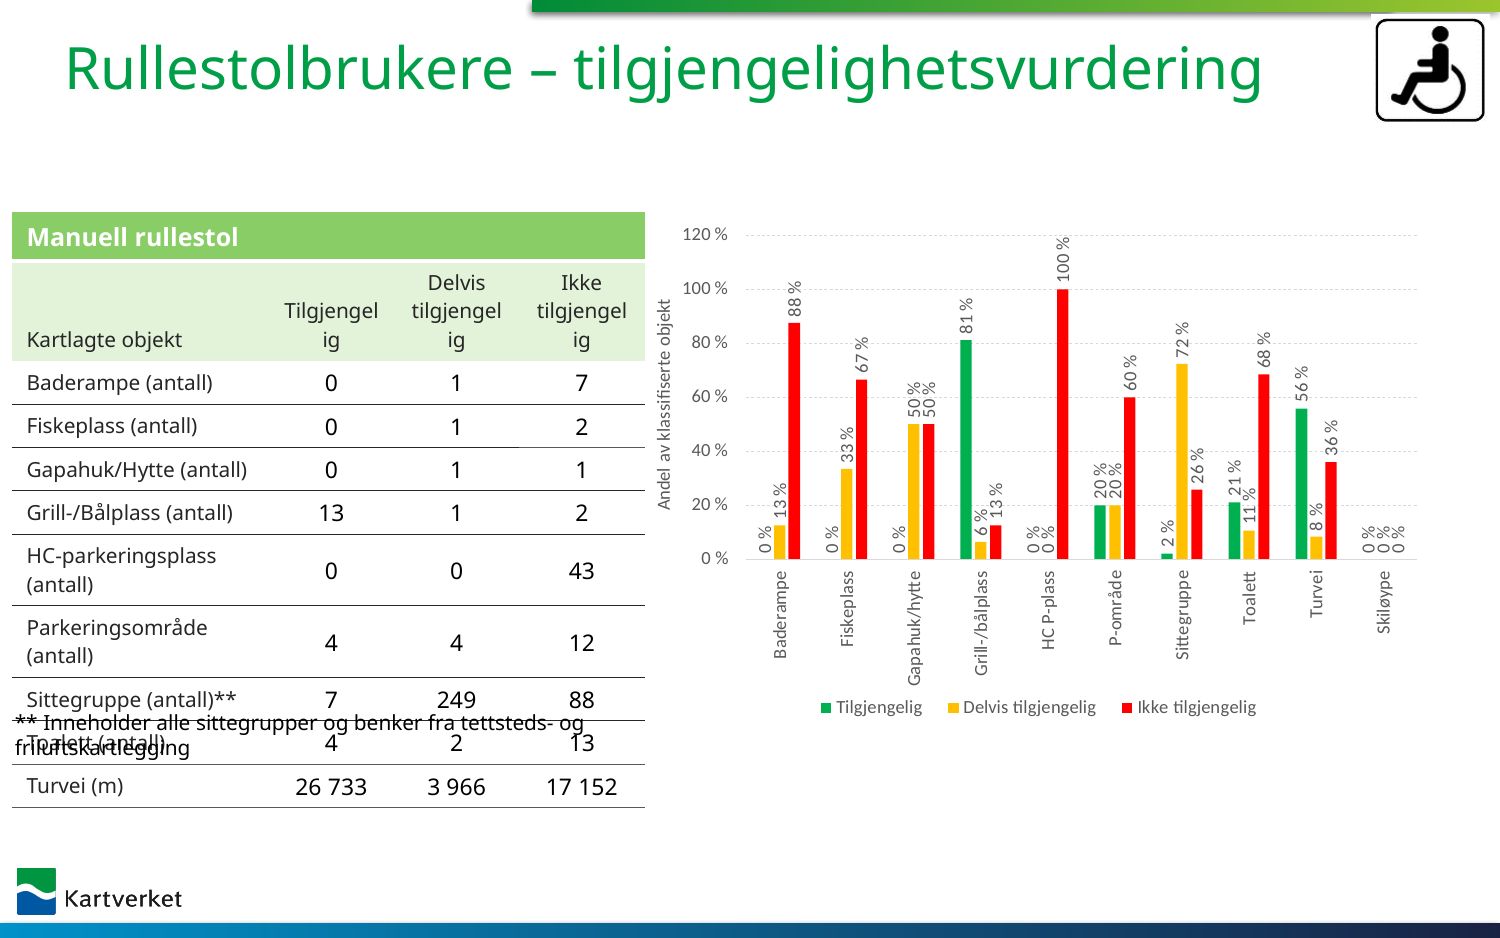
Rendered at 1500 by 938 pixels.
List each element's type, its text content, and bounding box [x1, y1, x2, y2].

table_cell HC-parkeringsplass (antall) [12, 535, 269, 605]
table_cell 12 [519, 606, 638, 677]
text_box ** Inneholder alle sittegrupper og benker fra tettsteds- og friluftskartlegging [0, 702, 745, 768]
table_cell 4 [394, 606, 519, 677]
table_cell Ikke tilgjengelig [519, 263, 638, 361]
table_cell 2 [519, 491, 638, 534]
table_cell Gapahuk/Hytte (antall) [12, 448, 269, 490]
table_cell 0 [269, 405, 394, 447]
table_cell Tilgjengelig [269, 263, 394, 361]
table_cell Delvis tilgjengelig [394, 263, 519, 361]
table_cell 3 966 [394, 768, 519, 807]
table_cell 1 [394, 491, 519, 534]
text_box Rullestolbrukere – tilgjengelighetsvurdering [49, 12, 1372, 109]
table_cell 43 [519, 535, 638, 605]
picture [1371, 13, 1491, 127]
table_cell 88 [519, 678, 638, 702]
table_cell Kartlagte objekt [12, 263, 269, 361]
table_cell 1 [394, 361, 519, 404]
table_cell 0 [269, 448, 394, 490]
table_cell Sittegruppe (antall)** [12, 678, 269, 702]
table_cell 26 733 [269, 768, 394, 807]
table_cell 1 [394, 448, 519, 490]
table_cell 1 [394, 405, 519, 447]
table_cell 0 [269, 535, 394, 605]
table_cell 7 [519, 361, 638, 404]
table_cell 13 [269, 491, 394, 534]
table_cell Baderampe (antall) [12, 361, 269, 404]
table_cell 0 [394, 535, 519, 605]
table_cell Fiskeplass (antall) [12, 405, 269, 447]
picture [643, 218, 1427, 728]
table_cell 2 [519, 405, 638, 447]
table_cell 249 [394, 678, 519, 702]
table_cell Turvei (m) [12, 768, 269, 807]
table_cell 1 [519, 448, 638, 490]
table_cell 17 152 [519, 768, 645, 807]
table_cell Grill-/Bålplass (antall) [12, 491, 269, 534]
table_cell Parkeringsområde (antall) [12, 606, 269, 677]
table_cell 7 [269, 678, 394, 702]
table_cell 4 [269, 606, 394, 677]
table_header Manuell rullestol [12, 212, 645, 259]
table_cell 0 [269, 361, 394, 404]
